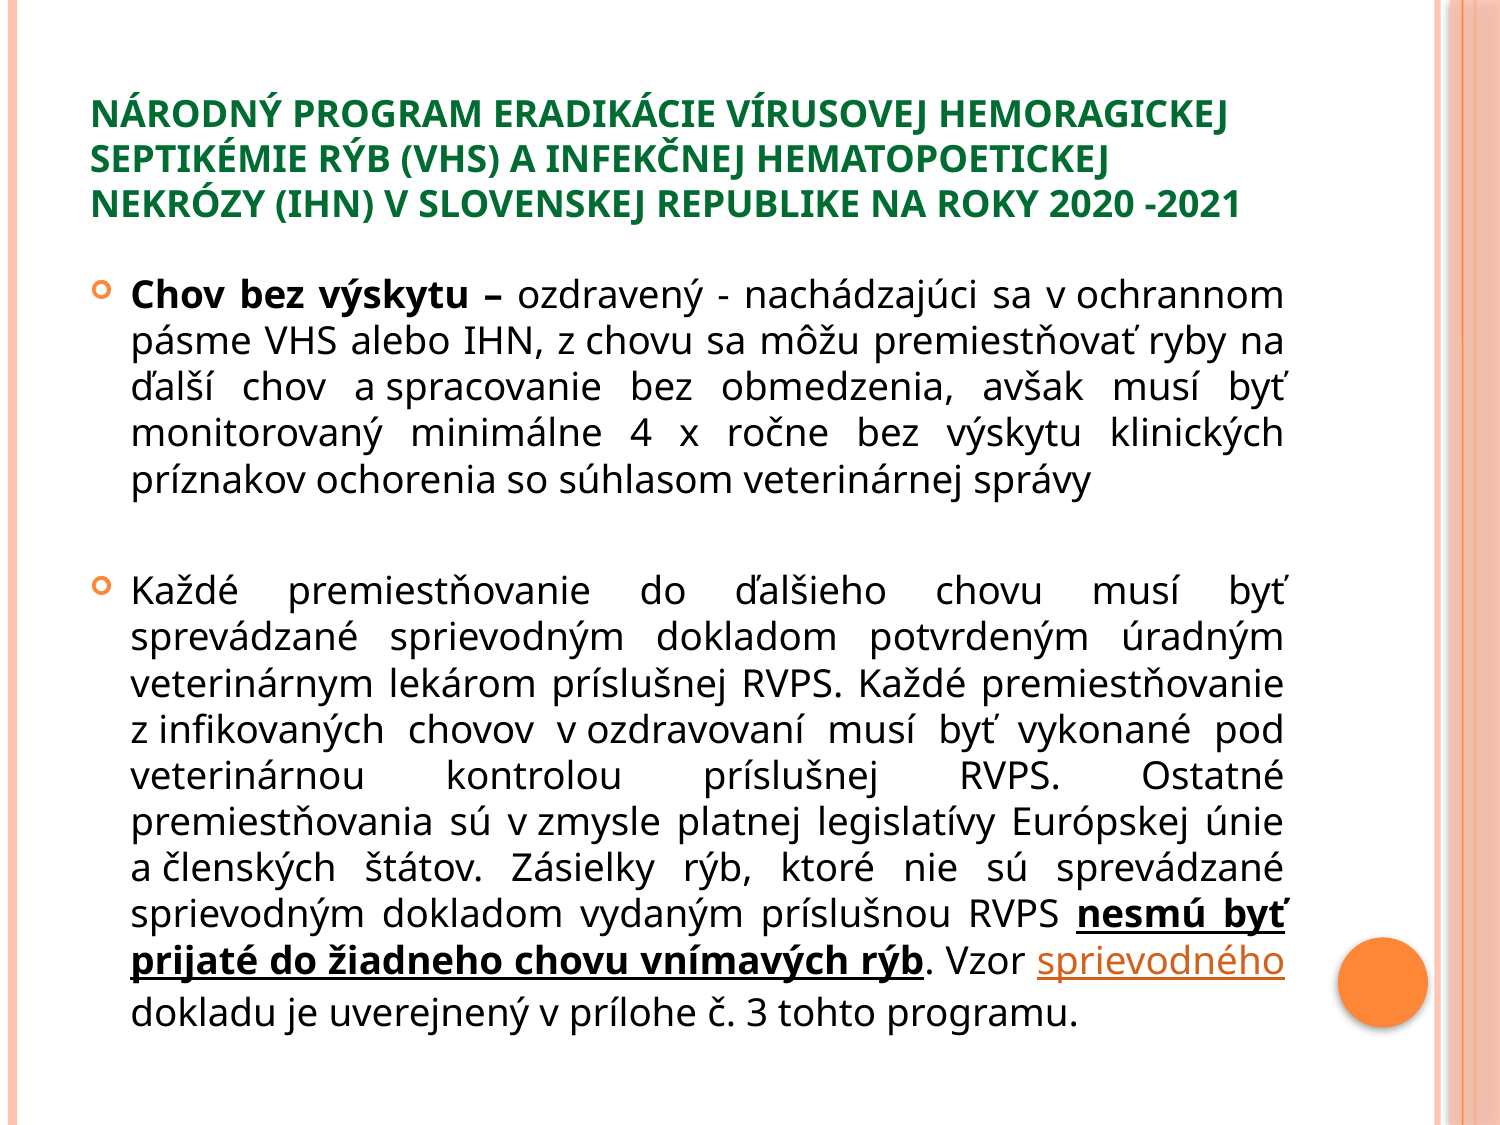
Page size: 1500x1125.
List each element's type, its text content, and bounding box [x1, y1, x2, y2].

list Chov bez výskytu – ozdravený - nachádzajúci sa v ochrannom pásme VHS alebo IHN, z chovu sa môžu premiestňovať ryby na ďalší chov a spracovanie bez obmedzenia, avšak musí byť monitorovaný minimálne 4 x ročne bez výskytu klinických príznakov ochorenia so súhlasom veterinárnej správy Každé premiestňovanie do ďalšieho chovu musí byť sprevádzané sprievodným dokladom potvrdeným úradným veterinárnym lekárom príslušnej RVPS. Každé premiestňovanie z infikovaných chovov v ozdravovaní musí byť vykonané pod veterinárnou kontrolou príslušnej RVPS. Ostatné premiestňovania sú v zmysle platnej legislatívy Európskej únie a členských štátov. Zásielky rýb, ktoré nie sú sprevádzané sprievodným dokladom vydaným príslušnou RVPS nesmú byť prijaté do žiadneho chovu vnímavých rýb. Vzor sprievodného dokladu je uverejnený v prílohe č. 3 tohto programu. [75, 262, 1300, 1062]
title Národný program eradikácie vírusovej hemoragickej septikémie rýb (VHS) a infekčnej hematopoetickej nekrózy (IHN) v Slovenskej republike na roky 2020 -2021 [75, 45, 1300, 233]
